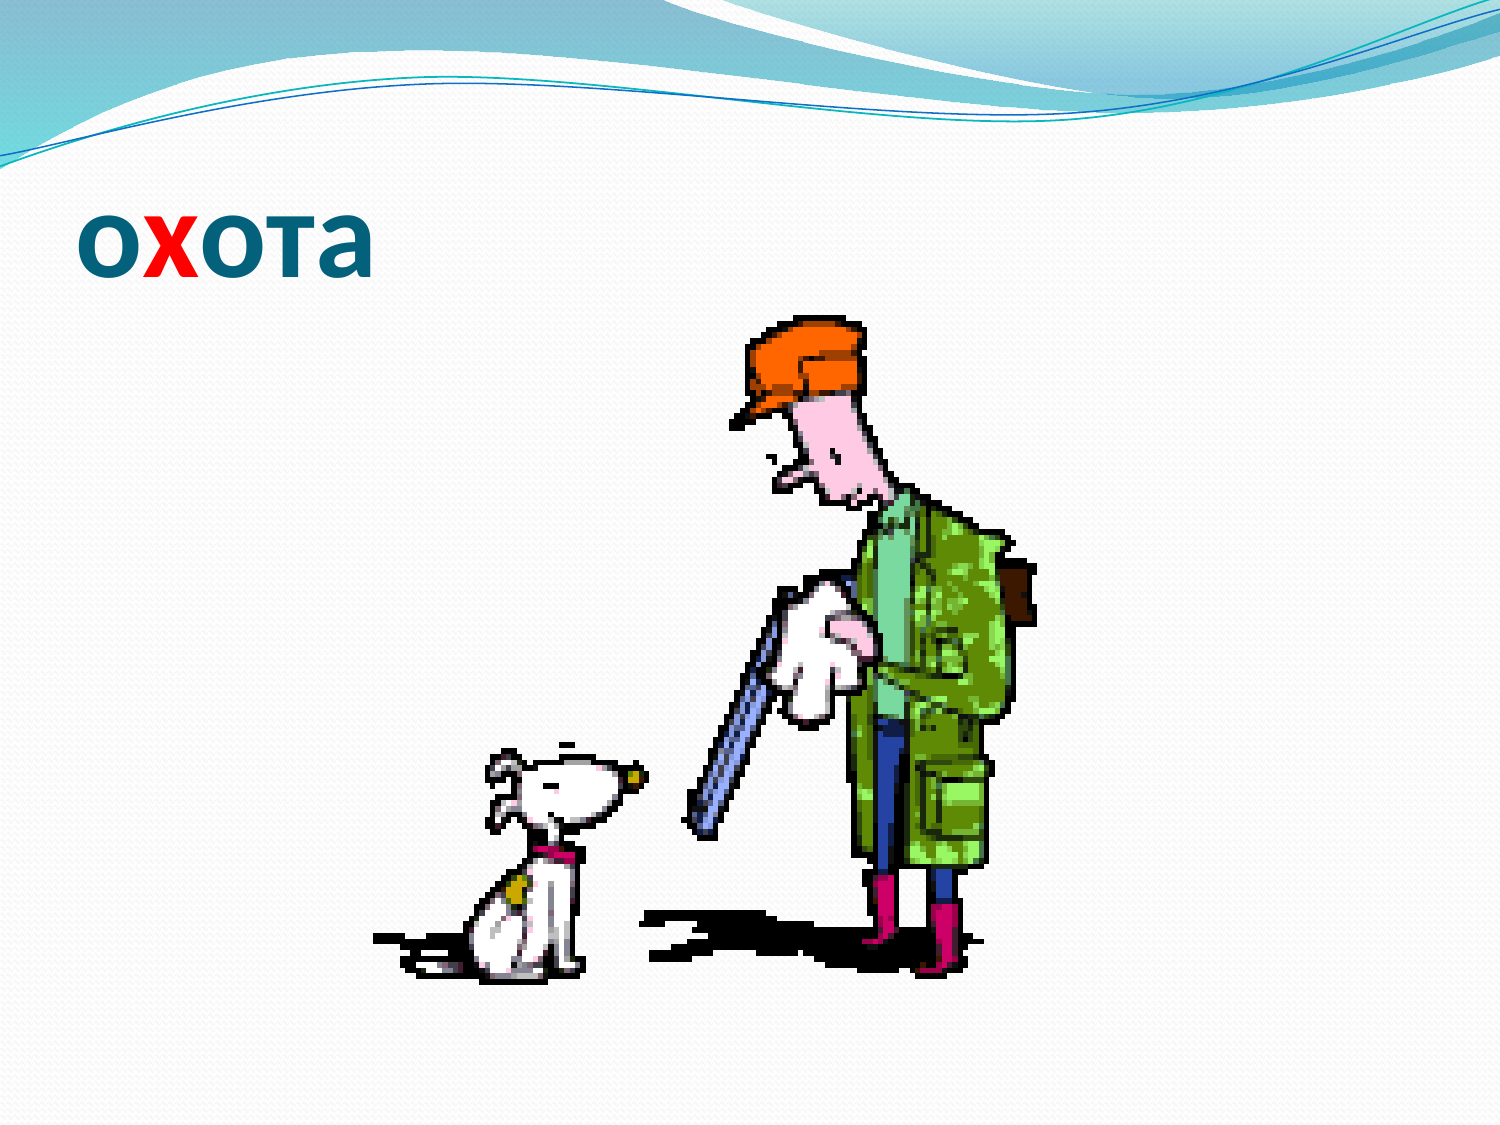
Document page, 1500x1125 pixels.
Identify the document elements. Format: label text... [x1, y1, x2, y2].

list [363, 280, 1044, 1020]
title охота [75, 115, 1425, 303]
